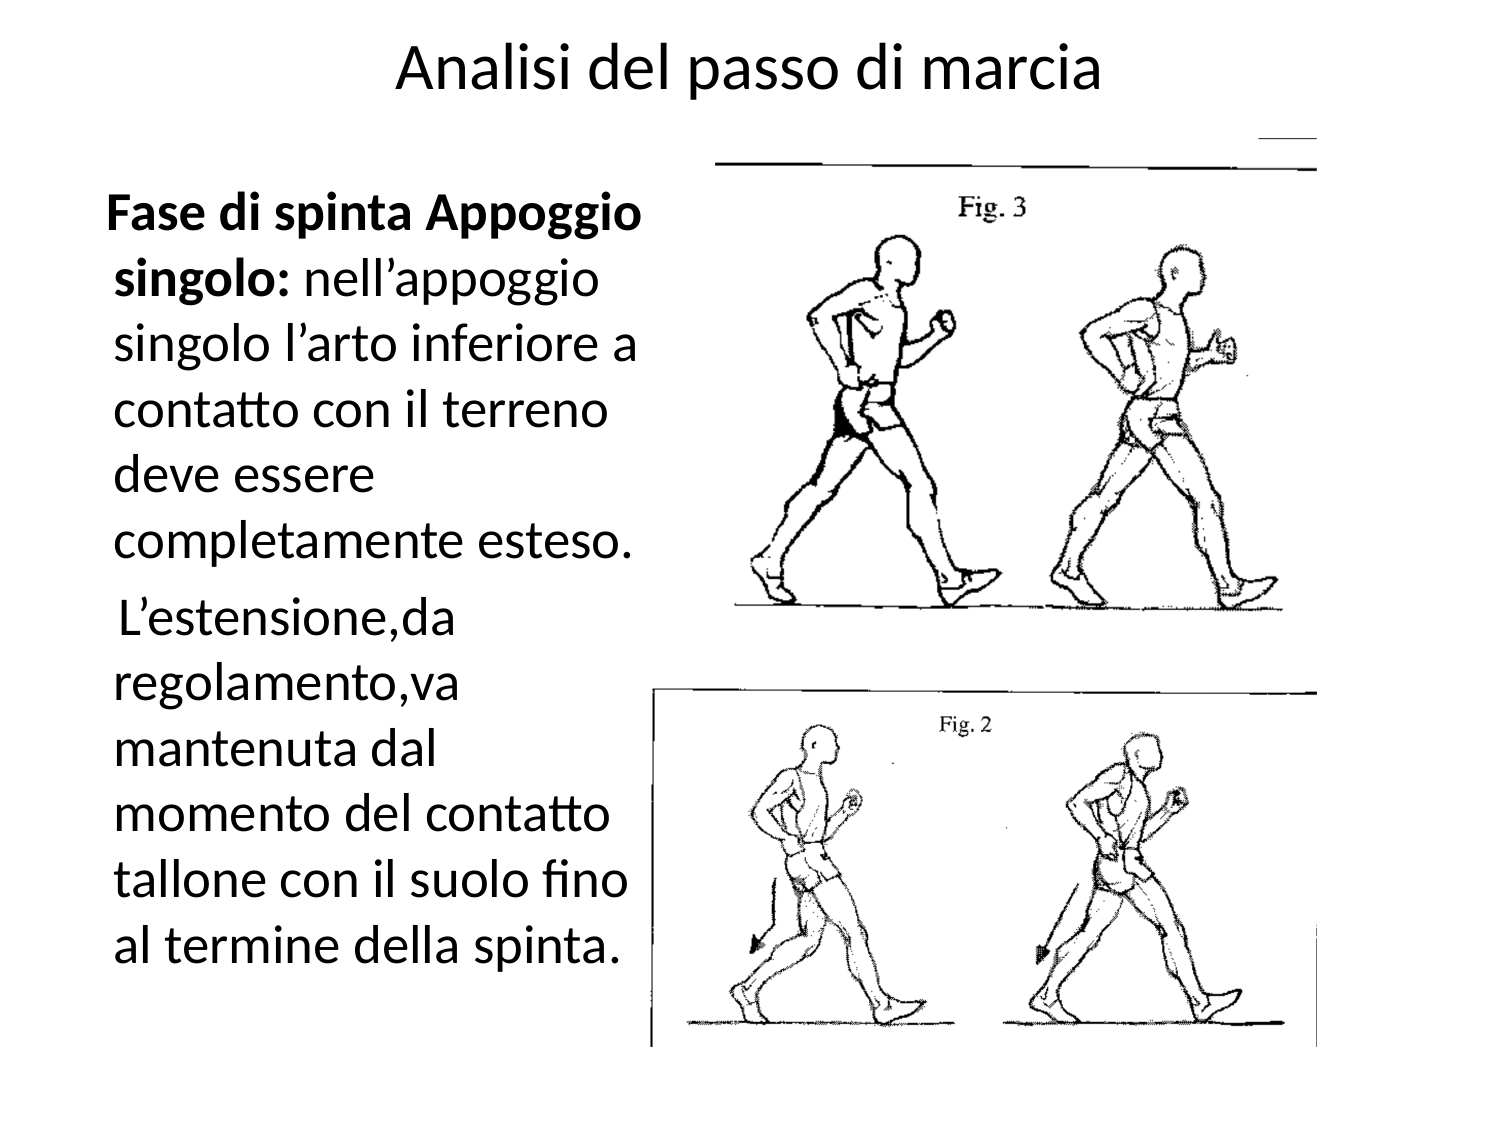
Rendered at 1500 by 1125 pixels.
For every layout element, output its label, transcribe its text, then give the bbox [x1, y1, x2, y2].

picture [643, 679, 1318, 1047]
title Analisi del passo di marcia [75, 0, 1425, 126]
list Fase di spinta Appoggio singolo: nell’appoggio singolo l’arto inferiore a contatto con il terreno deve essere completamente esteso. L’estensione,da regolamento,va mantenuta dal momento del contatto tallone con il suolo fino al termine della spinta. [41, 168, 668, 1125]
picture [714, 136, 1318, 644]
